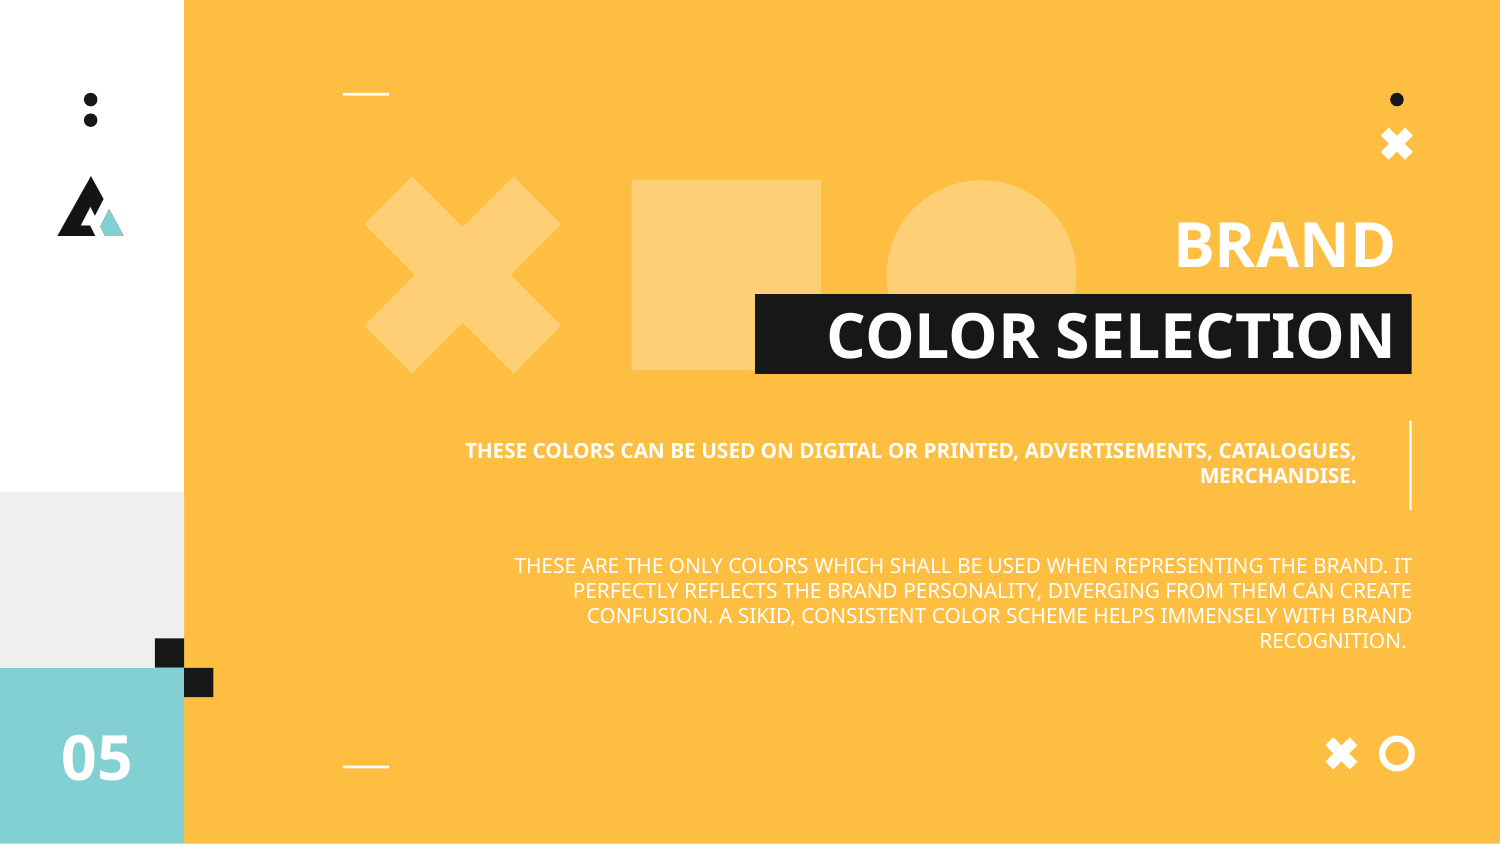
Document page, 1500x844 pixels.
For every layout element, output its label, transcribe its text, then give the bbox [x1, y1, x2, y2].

text_box [631, 179, 822, 371]
text_box [184, 0, 1500, 844]
text_box [0, 668, 185, 844]
text_box [0, 491, 185, 668]
text_box COLOR SELECTION [755, 294, 1412, 374]
picture [57, 176, 125, 236]
text_box [886, 180, 1077, 294]
text_box [1380, 127, 1413, 160]
text_box [83, 92, 98, 107]
text_box [342, 92, 390, 96]
text_box THESE COLORS CAN BE USED ON DIGITAL OR PRINTED, ADVERTISEMENTS, CATALOGUES, MERCHANDISE. [387, 412, 1372, 514]
text_box 05 [36, 715, 148, 796]
text_box [1390, 92, 1404, 107]
text_box THESE ARE THE ONLY COLORS WHICH SHALL BE USED WHEN REPRESENTING THE BRAND. IT PERFECTLY REFLECTS THE BRAND PERSONALITY, DIVERGING FROM THEM CAN CREATE CONFUSION. A SIKID, CONSISTENT COLOR SCHEME HELPS IMMENSELY WITH BRAND RECOGNITION. [442, 551, 1428, 654]
text_box [364, 176, 562, 374]
text_box [1382, 738, 1412, 769]
text_box [184, 667, 214, 698]
text_box [83, 113, 98, 127]
text_box [154, 638, 185, 668]
text_box BRAND [1119, 202, 1412, 283]
text_box [342, 765, 390, 769]
text_box [1325, 737, 1358, 770]
